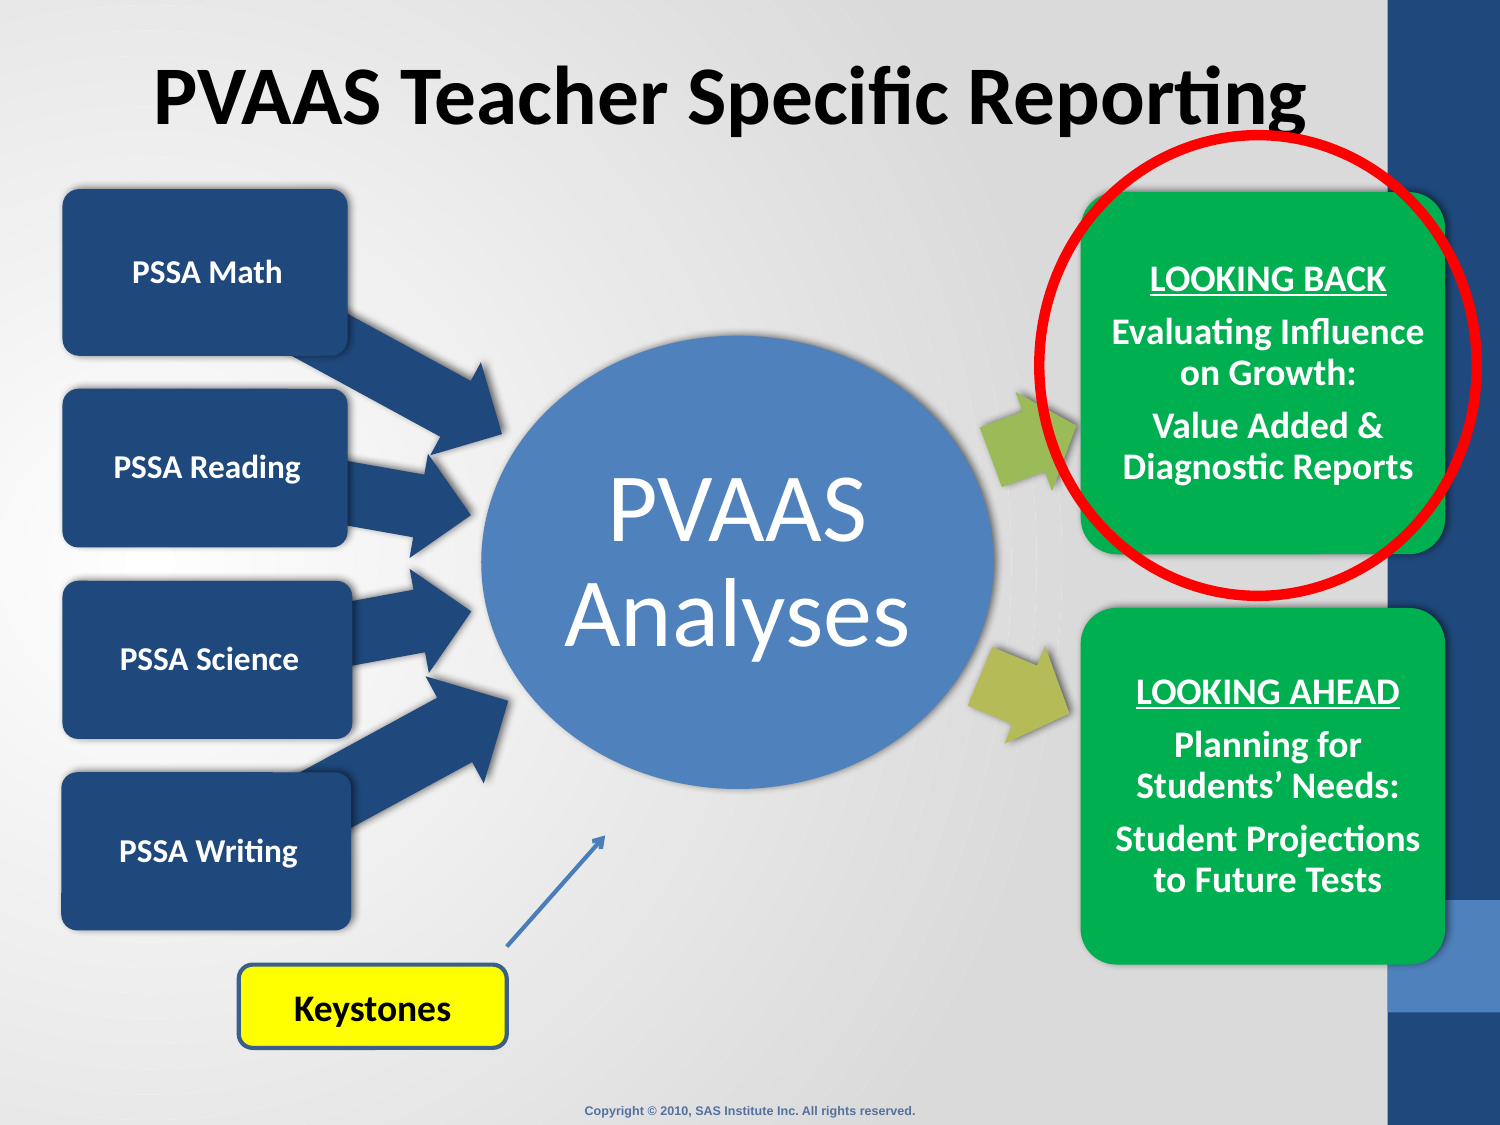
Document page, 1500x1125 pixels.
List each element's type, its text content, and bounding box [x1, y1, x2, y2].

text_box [61, 57, 1451, 1096]
text_box [1460, 271, 1479, 460]
text_box PVAAS Teacher Specific Reporting [55, 17, 1406, 165]
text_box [506, 834, 606, 948]
